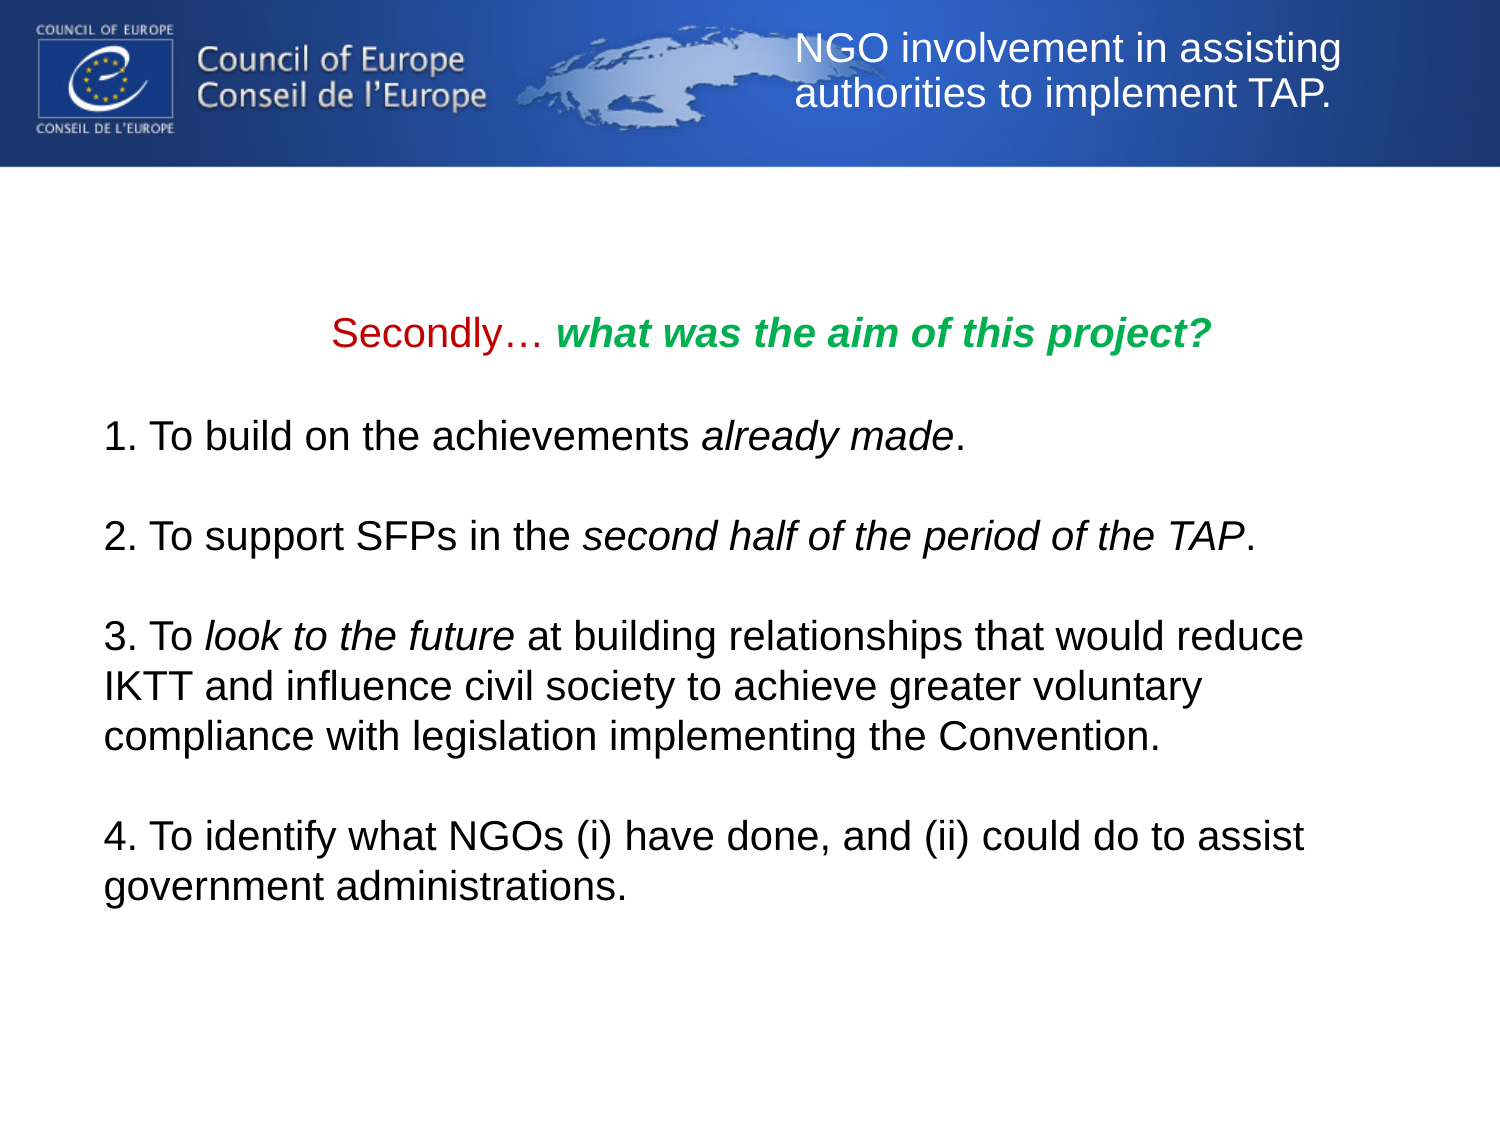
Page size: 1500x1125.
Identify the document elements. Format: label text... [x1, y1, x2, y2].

title Secondly… what was the aim of this project? 1. To build on the achievements already made. 2. To support SFPs in the second half of the period of the TAP. 3. To look to the future at building relationships that would reduce IKTT and influence civil society to achieve greater voluntary compliance with legislation implementing the Convention. 4. To identify what NGOs (i) have done, and (ii) could do to assist government administrations. [88, 125, 1388, 1125]
text_box NGO involvement in assisting authorities to implement TAP. [779, 19, 1462, 124]
picture [0, 0, 1500, 1125]
